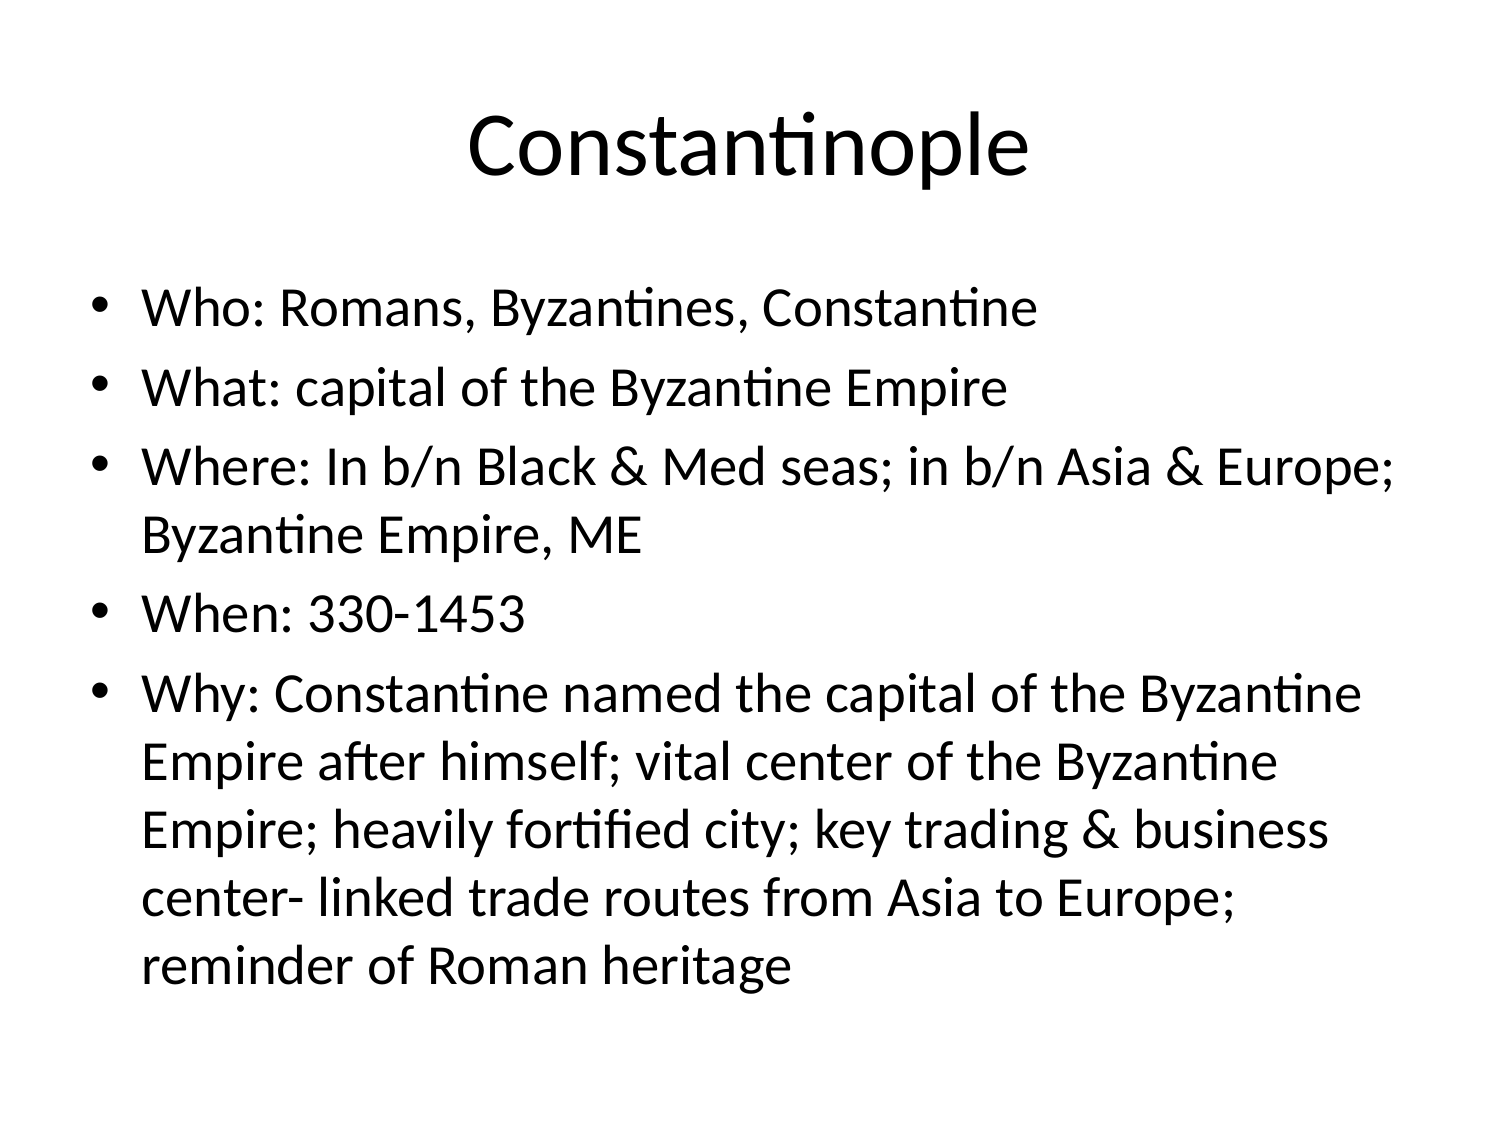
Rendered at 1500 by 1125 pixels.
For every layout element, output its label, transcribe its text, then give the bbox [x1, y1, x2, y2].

title Constantinople [75, 45, 1425, 233]
list Who: Romans, Byzantines, Constantine What: capital of the Byzantine Empire Where: In b/n Black & Med seas; in b/n Asia & Europe; Byzantine Empire, ME When: 330-1453 Why: Constantine named the capital of the Byzantine Empire after himself; vital center of the Byzantine Empire; heavily fortified city; key trading & business center- linked trade routes from Asia to Europe; reminder of Roman heritage [75, 262, 1425, 1005]
